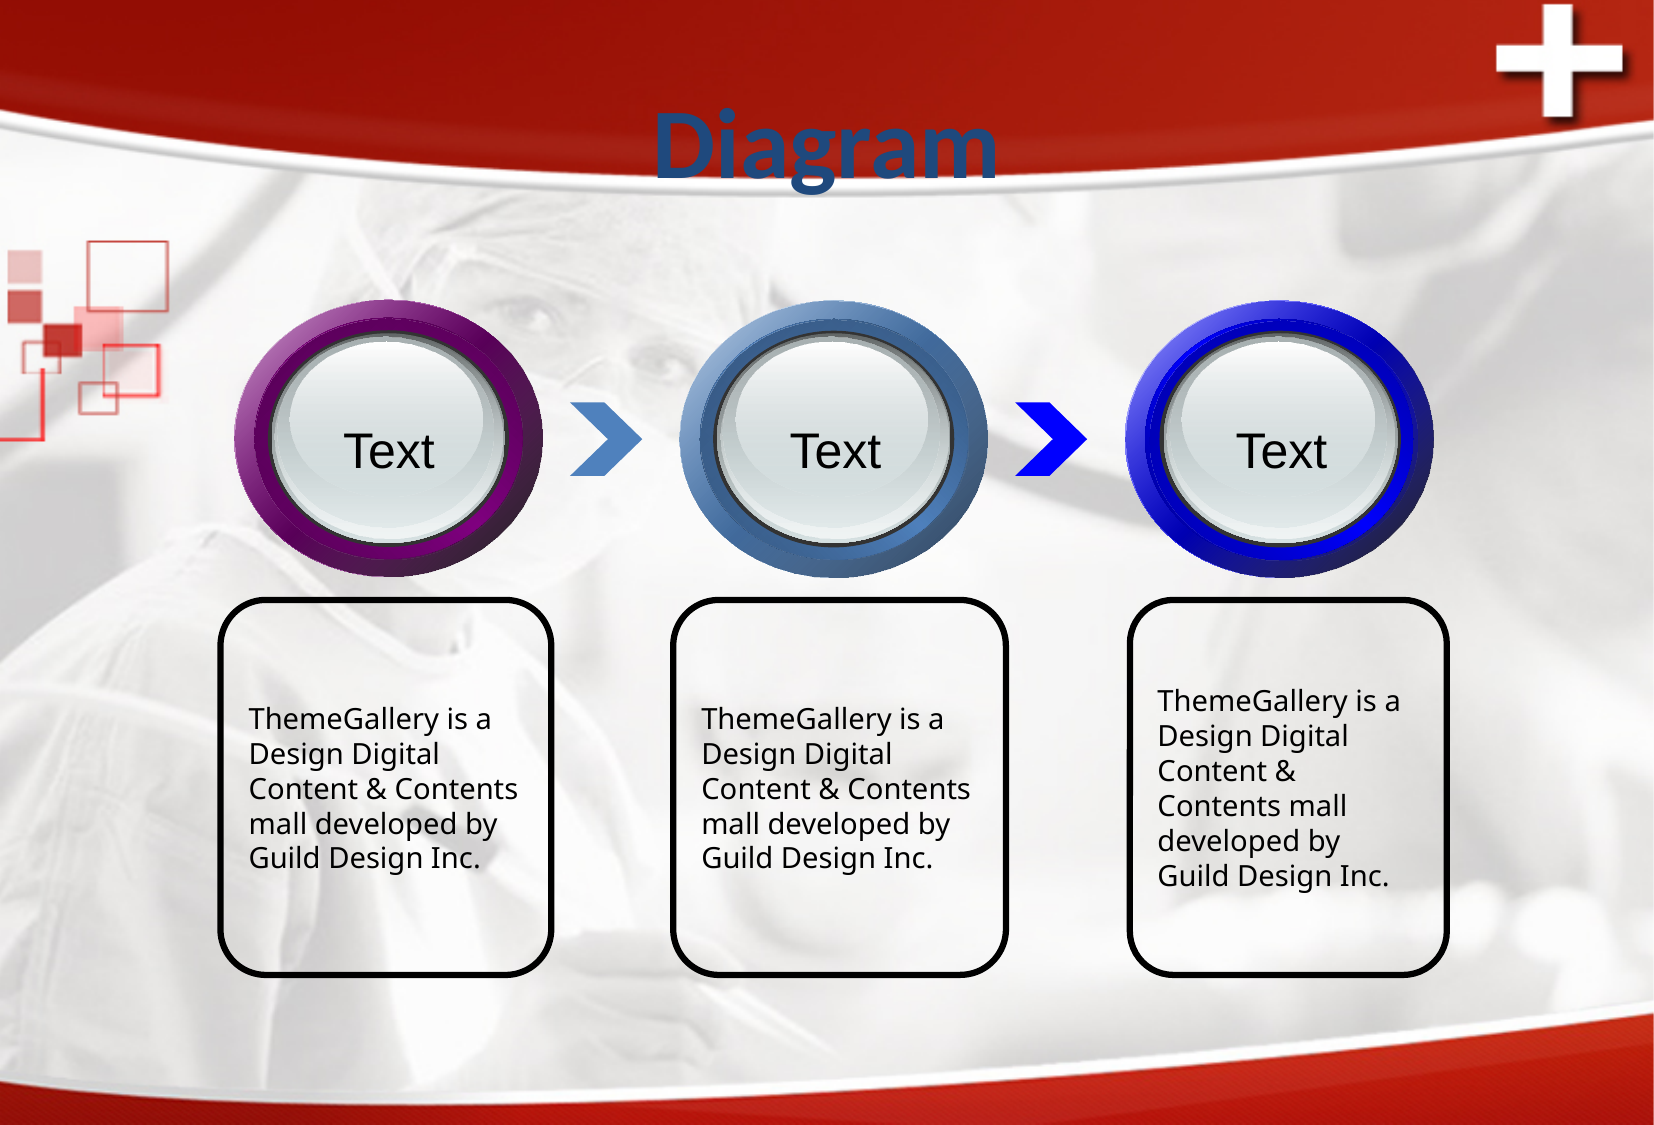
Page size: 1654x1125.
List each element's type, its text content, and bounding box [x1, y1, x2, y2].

title Diagram [82, 44, 1572, 233]
picture [0, 0, 1654, 1125]
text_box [220, 299, 1448, 976]
